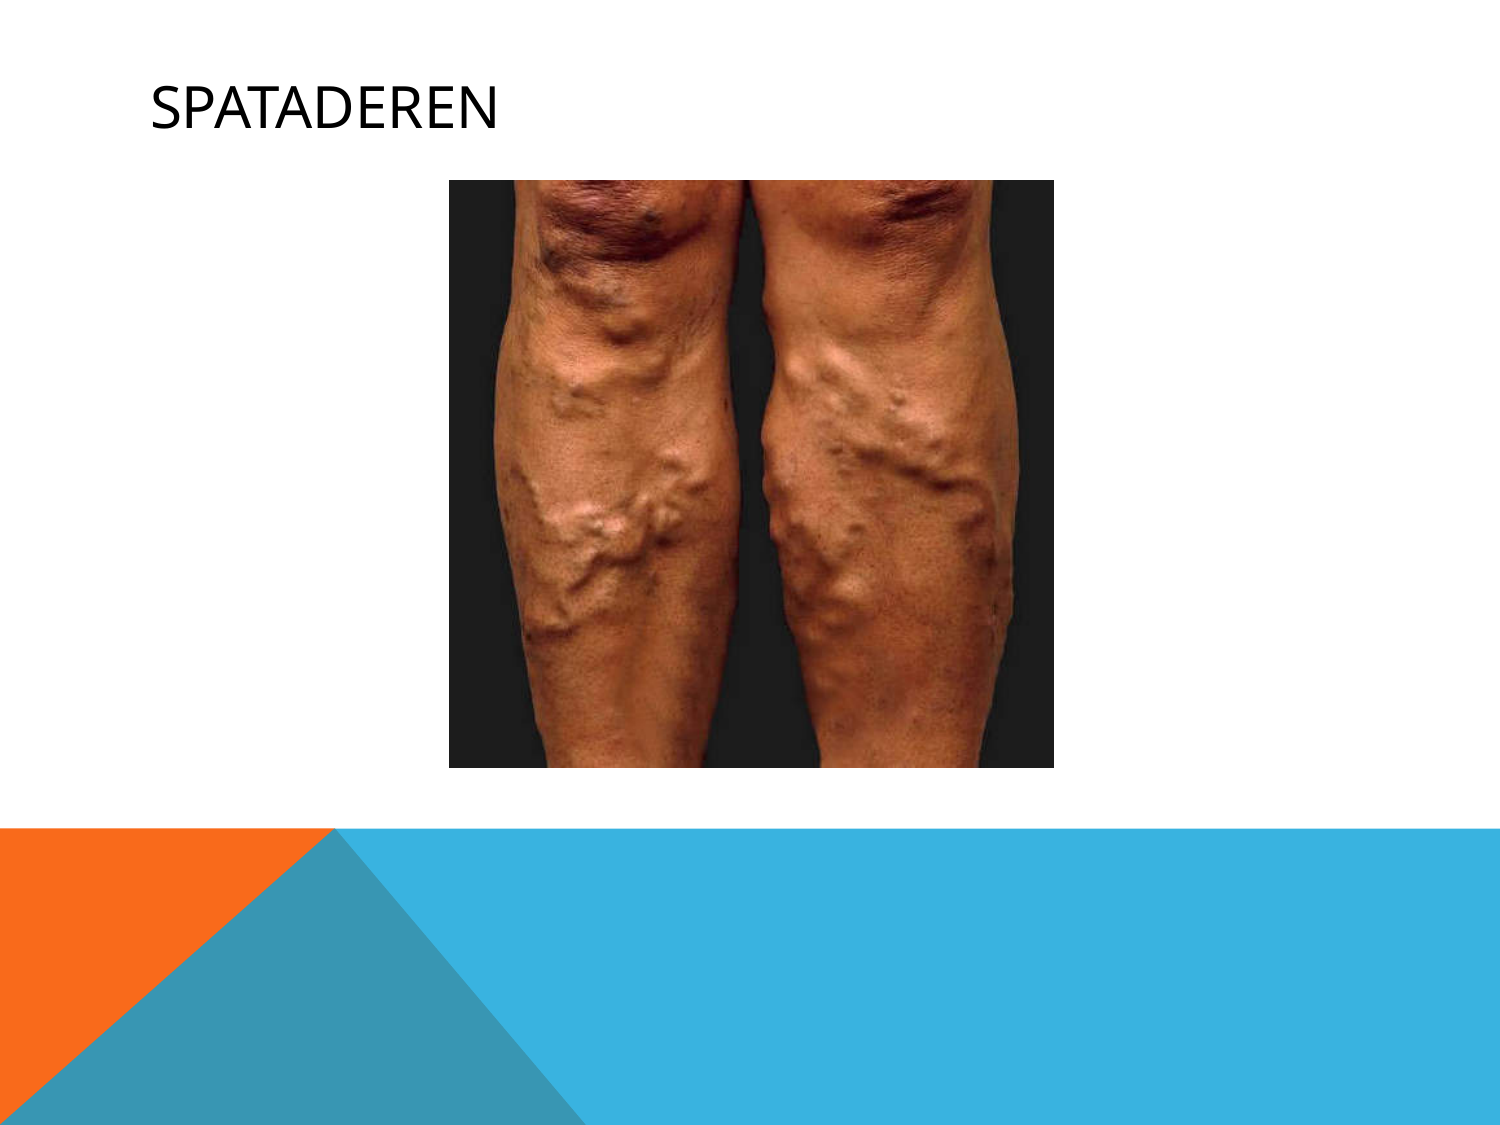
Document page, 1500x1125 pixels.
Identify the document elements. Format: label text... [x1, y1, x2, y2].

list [449, 180, 1055, 768]
title Spataderen [135, 60, 1369, 150]
